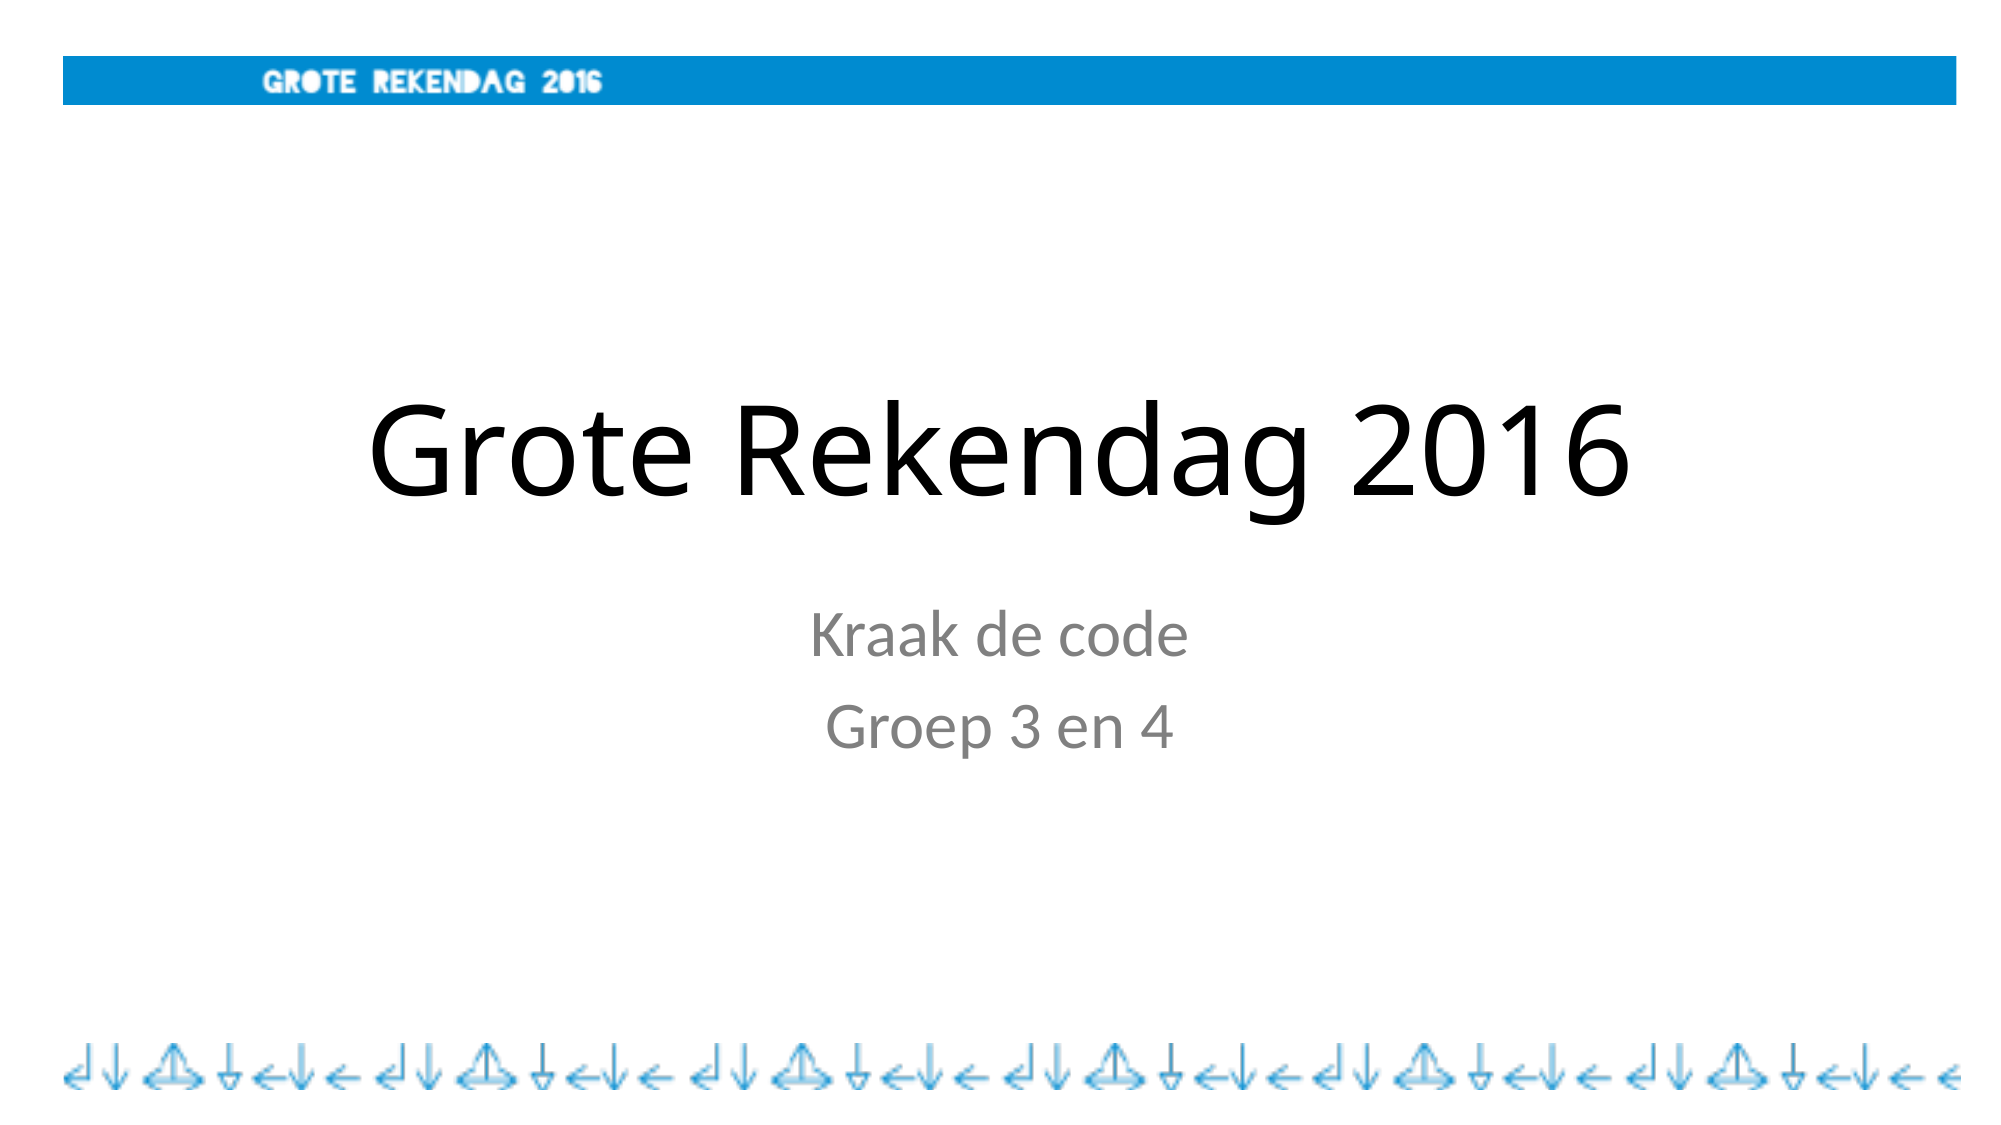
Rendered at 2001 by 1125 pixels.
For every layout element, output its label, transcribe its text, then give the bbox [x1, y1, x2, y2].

subtitle Kraak de code Groep 3 en 4 [249, 590, 1750, 863]
picture [542, 69, 602, 93]
picture [373, 69, 525, 93]
title Grote Rekendag 2016 [249, 184, 1750, 530]
picture [263, 69, 357, 93]
picture [63, 1042, 1961, 1090]
